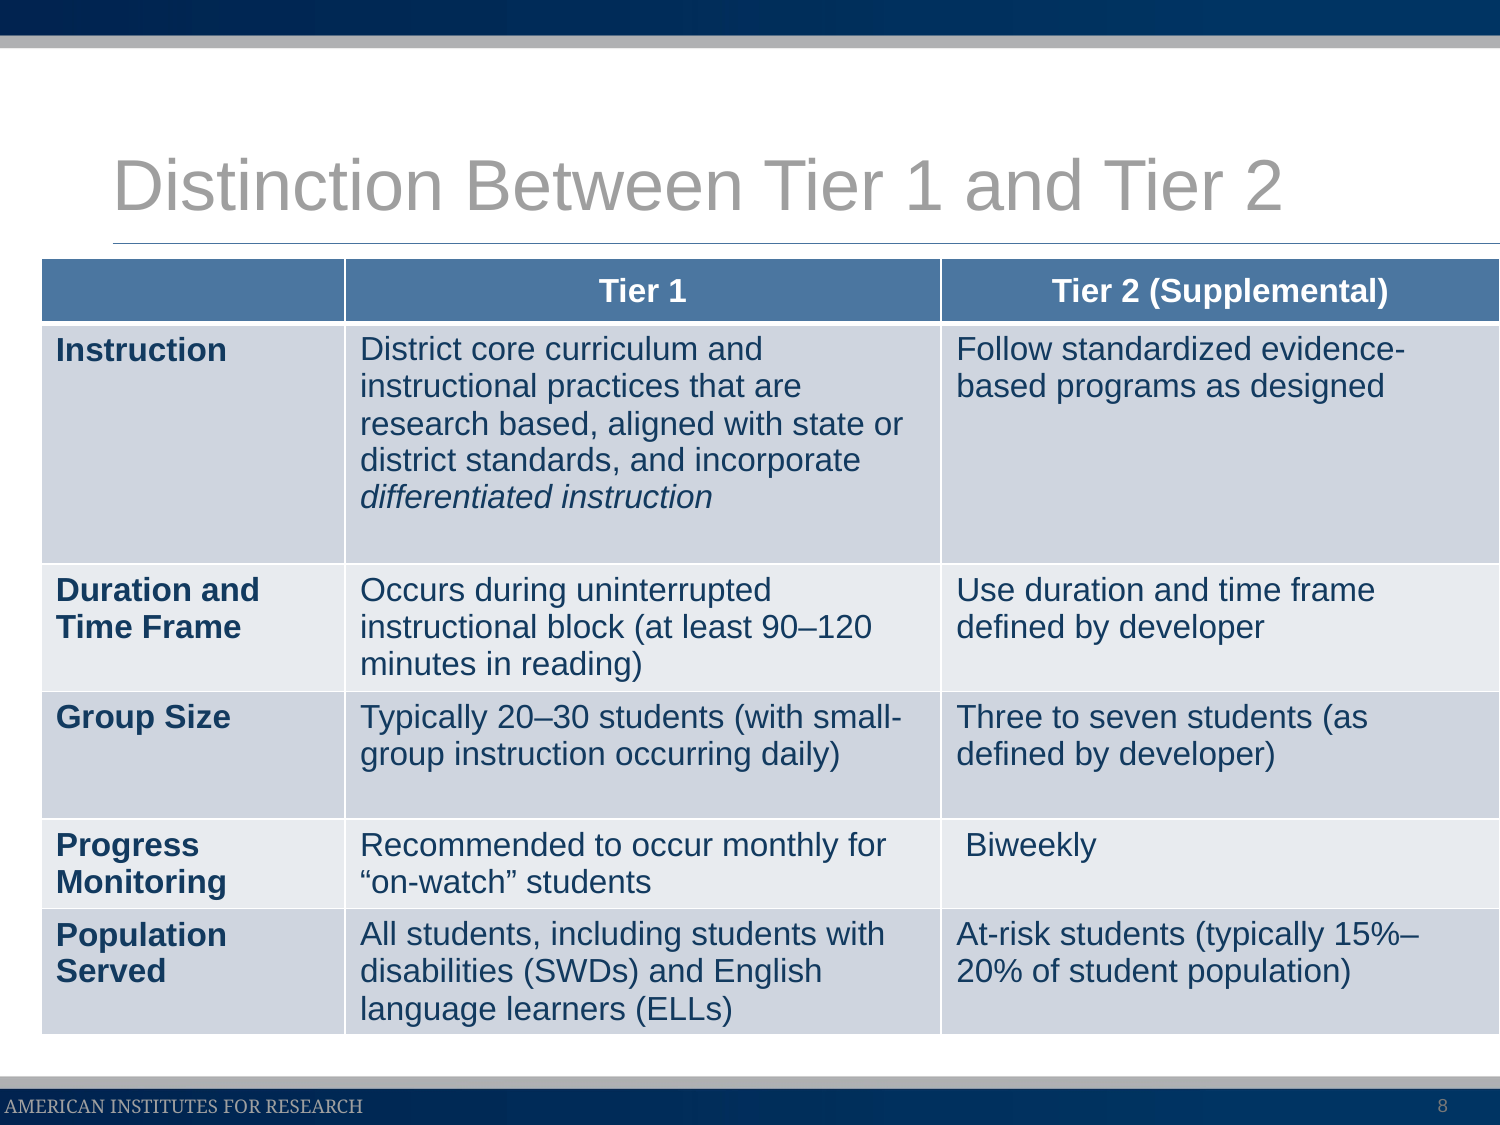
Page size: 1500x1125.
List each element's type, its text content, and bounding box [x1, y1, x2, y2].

slide_number 8 [1437, 1093, 1462, 1125]
table_header [42, 259, 344, 321]
table_header Tier 1 [346, 259, 940, 321]
table_cell All students, including students with disabilities (SWDs) and English language learners (ELLs) [346, 909, 940, 1034]
table_cell Follow standardized evidence-based programs as designed [942, 326, 1499, 563]
table_cell Group Size [42, 692, 344, 818]
table_cell Duration and Time Frame [42, 565, 344, 691]
table_cell District core curriculum and instructional practices that are research based, aligned with state or district standards, and incorporate differentiated instruction [346, 326, 940, 563]
title Distinction Between Tier 1 and Tier 2 [112, 144, 1463, 226]
table_cell At-risk students (typically 15%–20% of student population) [942, 909, 1499, 1034]
table_cell Occurs during uninterrupted instructional block (at least 90–120 minutes in reading) [346, 565, 940, 691]
table_cell Typically 20–30 students (with small-group instruction occurring daily) [346, 692, 940, 818]
table_header Tier 2 (Supplemental) [942, 259, 1499, 321]
table_cell Progress Monitoring [42, 820, 344, 908]
table_cell Instruction [42, 326, 344, 563]
table_cell Use duration and time frame defined by developer [942, 565, 1499, 691]
picture [0, 0, 1500, 1125]
table_cell Biweekly [942, 820, 1499, 908]
table_cell Recommended to occur monthly for “on-watch” students [346, 820, 940, 908]
table_cell Population Served [42, 909, 344, 1034]
table_cell Three to seven students (as defined by developer) [942, 692, 1499, 818]
